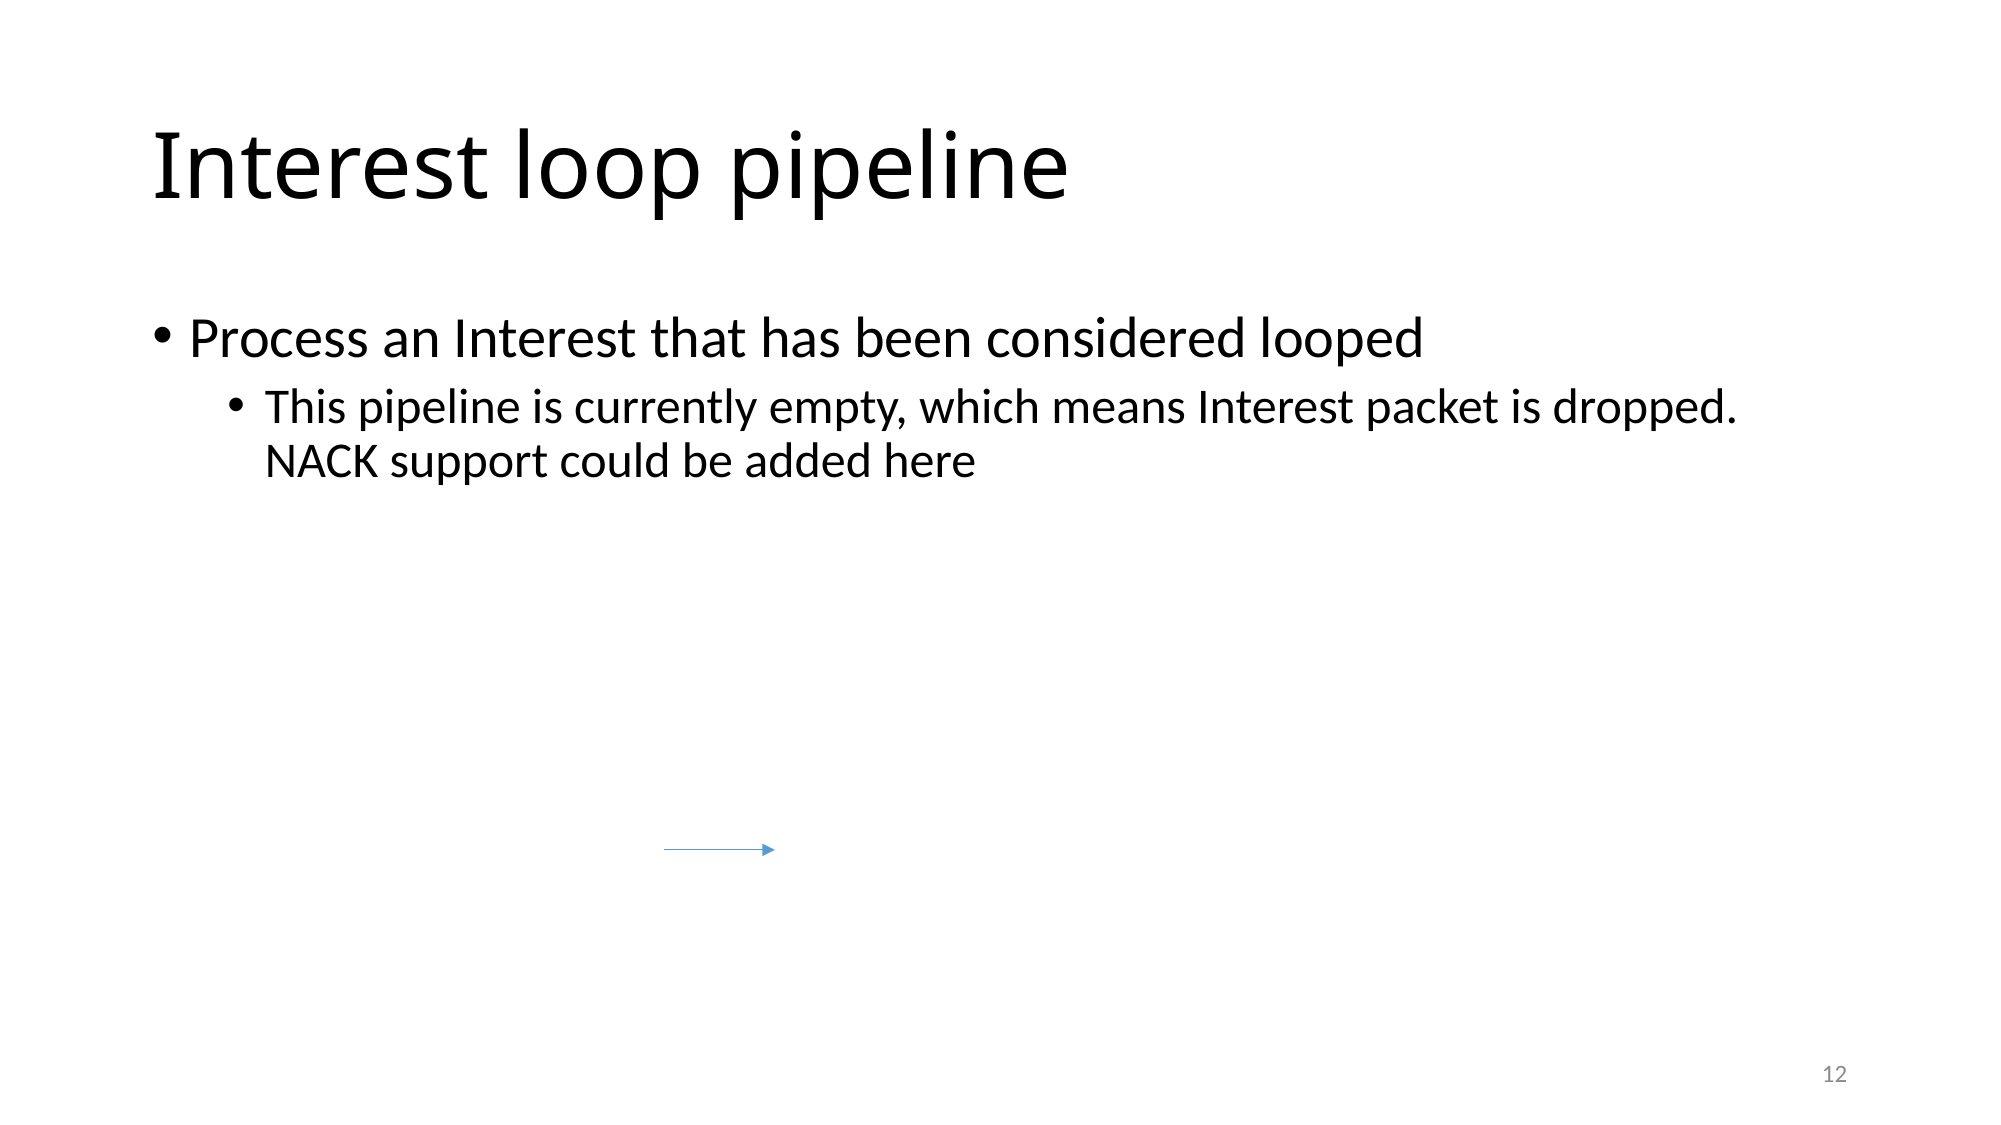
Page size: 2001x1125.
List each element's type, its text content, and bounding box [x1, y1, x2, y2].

slide_number 12 [1412, 1042, 1863, 1103]
title Interest loop pipeline [137, 59, 1863, 278]
list Process an Interest that has been considered looped This pipeline is currently empty, which means Interest packet is dropped. NACK support could be added here [137, 299, 1863, 1014]
